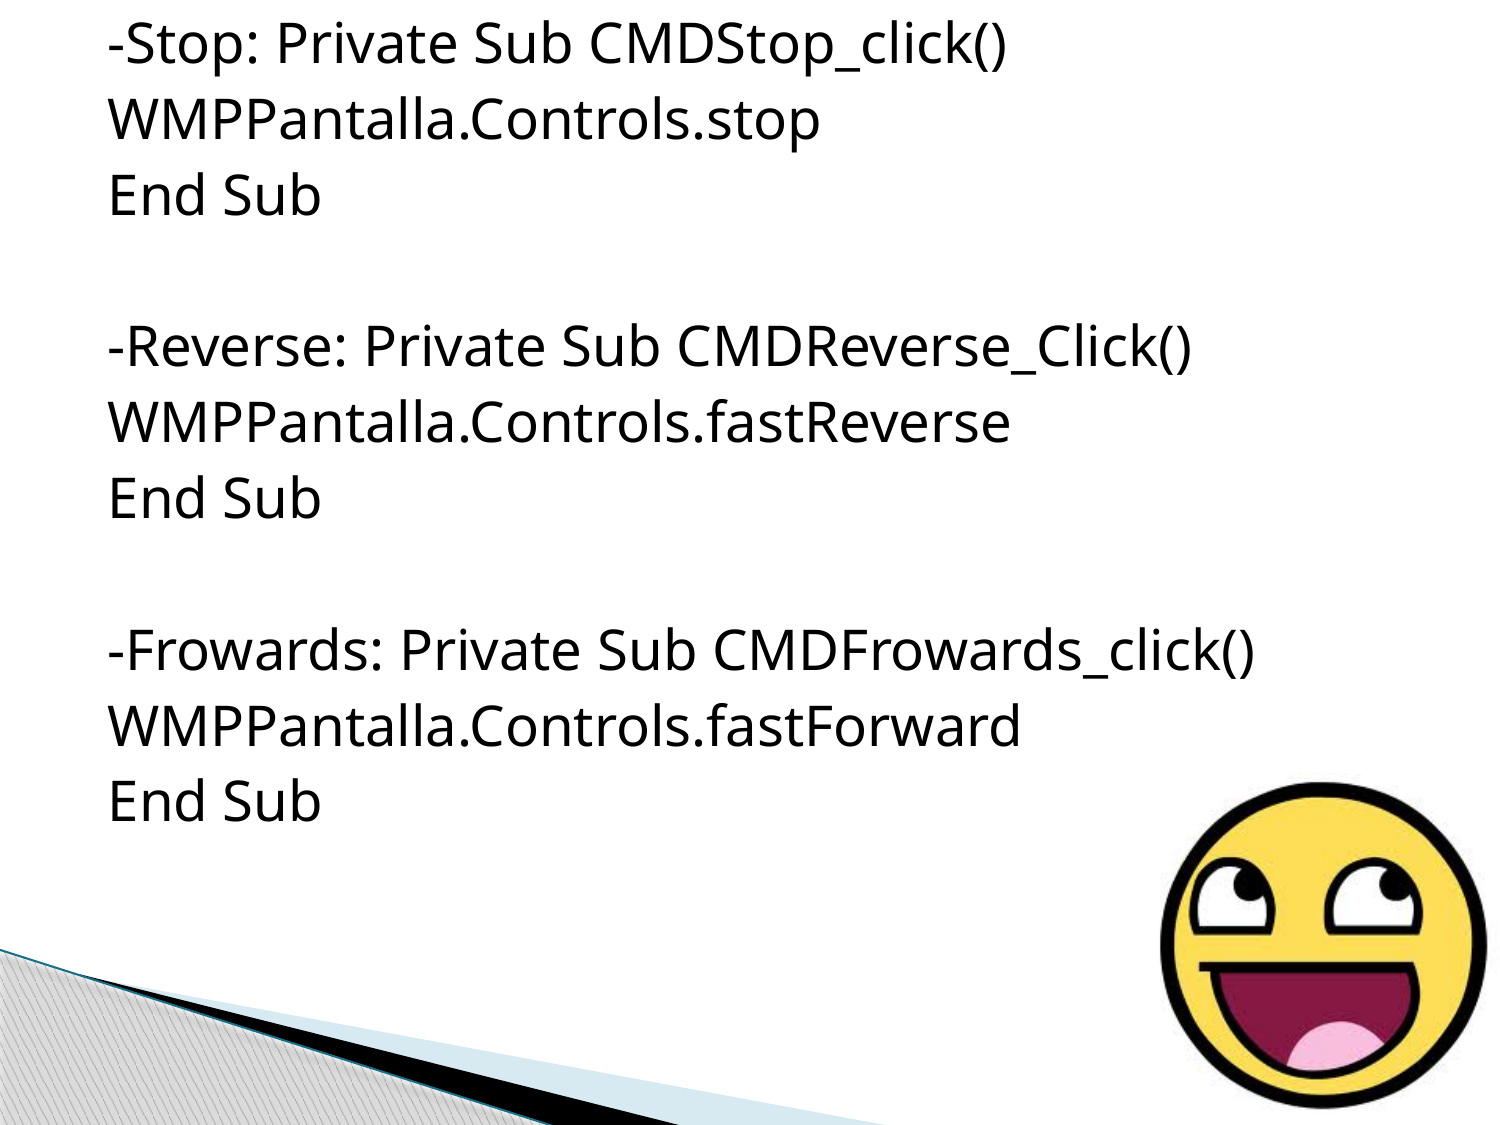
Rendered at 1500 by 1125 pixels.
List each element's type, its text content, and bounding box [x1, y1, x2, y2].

picture [1148, 773, 1500, 1125]
list -Stop: Private Sub CMDStop_click() WMPPantalla.Controls.stop End Sub -Reverse: Private Sub CMDReverse_Click() WMPPantalla.Controls.fastReverse End Sub -Frowards: Private Sub CMDFrowards_click() WMPPantalla.Controls.fastForward End Sub [75, 0, 1425, 986]
